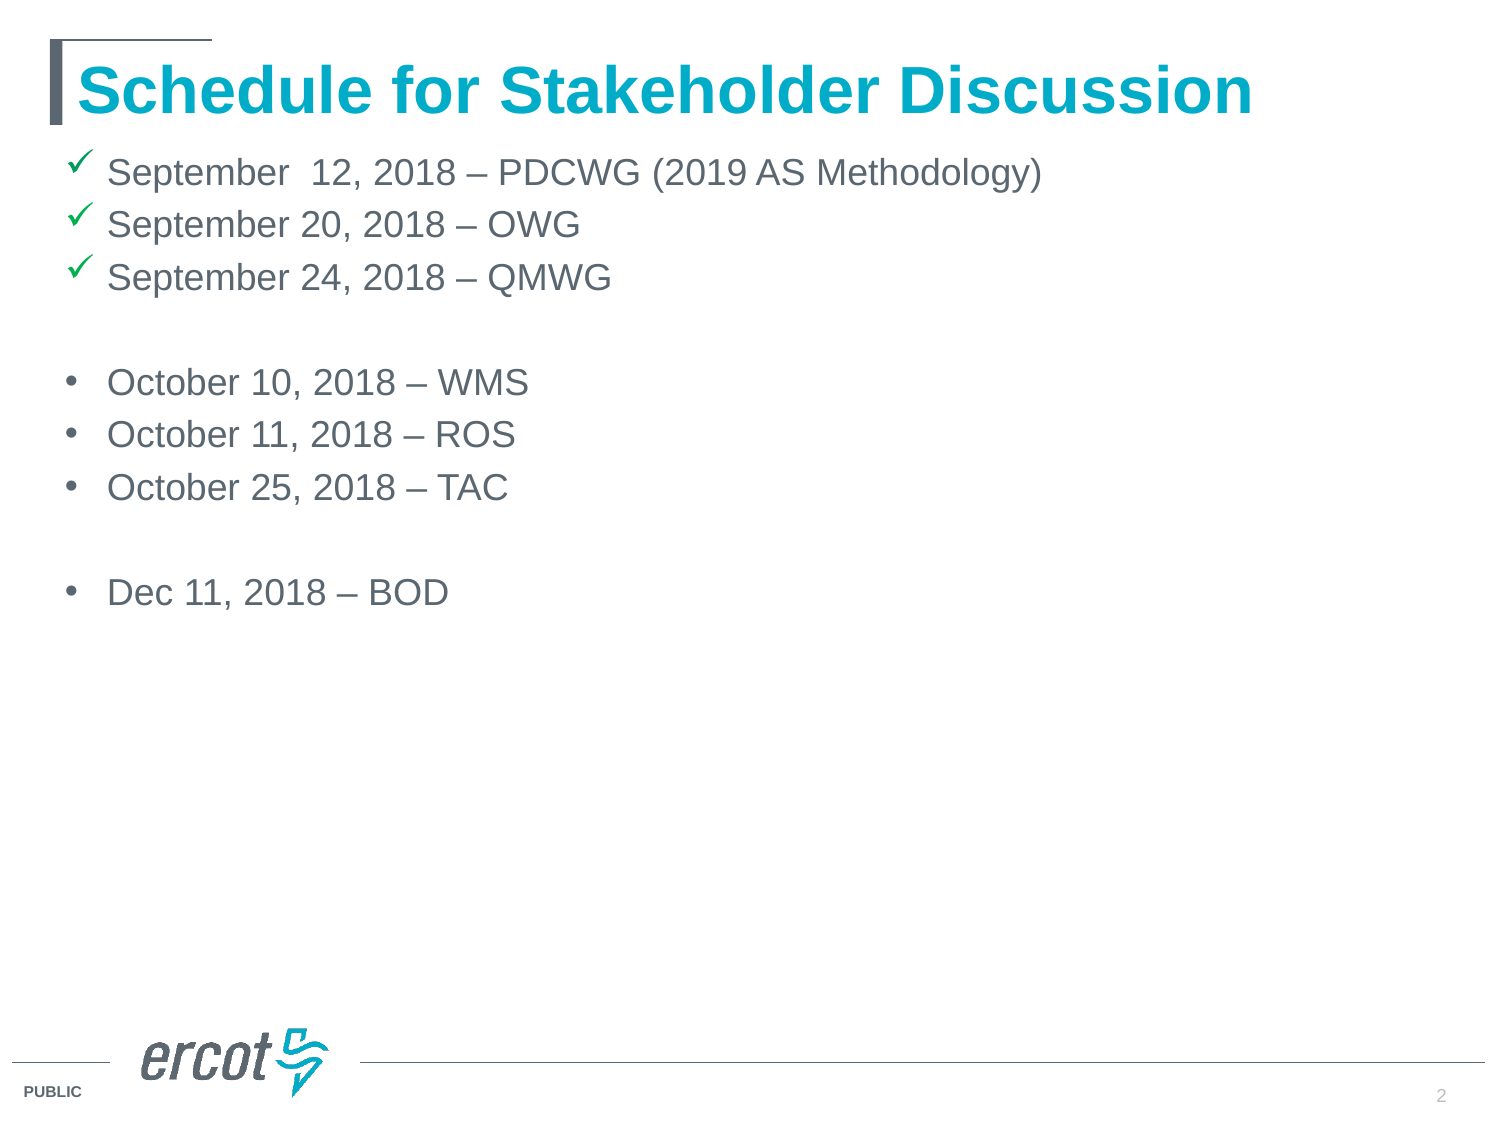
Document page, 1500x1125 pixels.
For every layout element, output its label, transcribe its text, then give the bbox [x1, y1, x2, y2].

list September 12, 2018 – PDCWG (2019 AS Methodology) September 20, 2018 – OWG September 24, 2018 – QMWG October 10, 2018 – WMS October 11, 2018 – ROS October 25, 2018 – TAC Dec 11, 2018 – BOD [50, 140, 1450, 972]
picture [137, 1024, 332, 1100]
title Schedule for Stakeholder Discussion [62, 39, 1450, 125]
